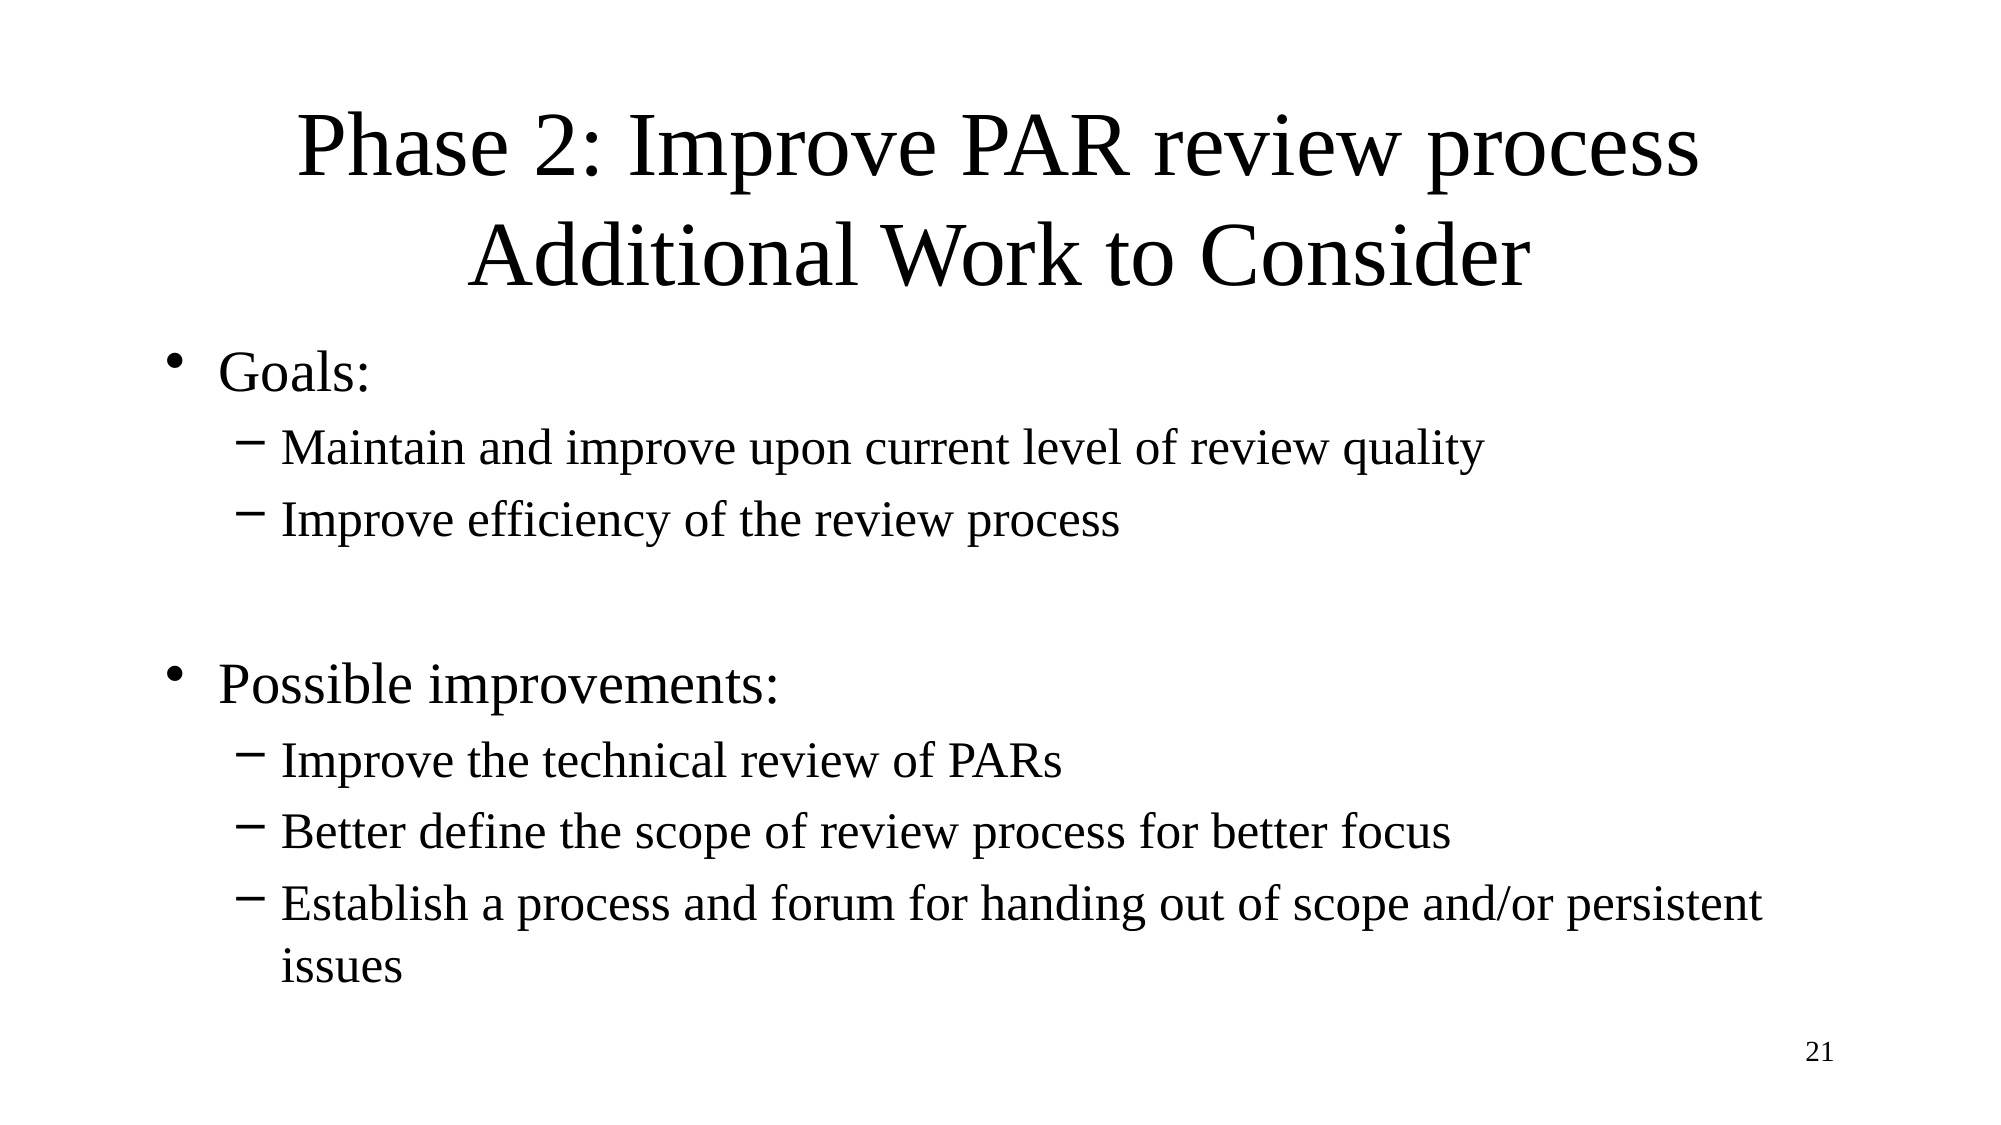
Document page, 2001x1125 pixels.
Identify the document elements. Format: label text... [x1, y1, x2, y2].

slide_number 21 [1433, 1024, 1851, 1101]
list Goals: Maintain and improve upon current level of review quality Improve efficiency of the review process Possible improvements: Improve the technical review of PARs Better define the scope of review process for better focus Establish a process and forum for handing out of scope and/or persistent issues [149, 324, 1851, 1001]
title Phase 2: Improve PAR review process Additional Work to Consider [149, 99, 1851, 288]
